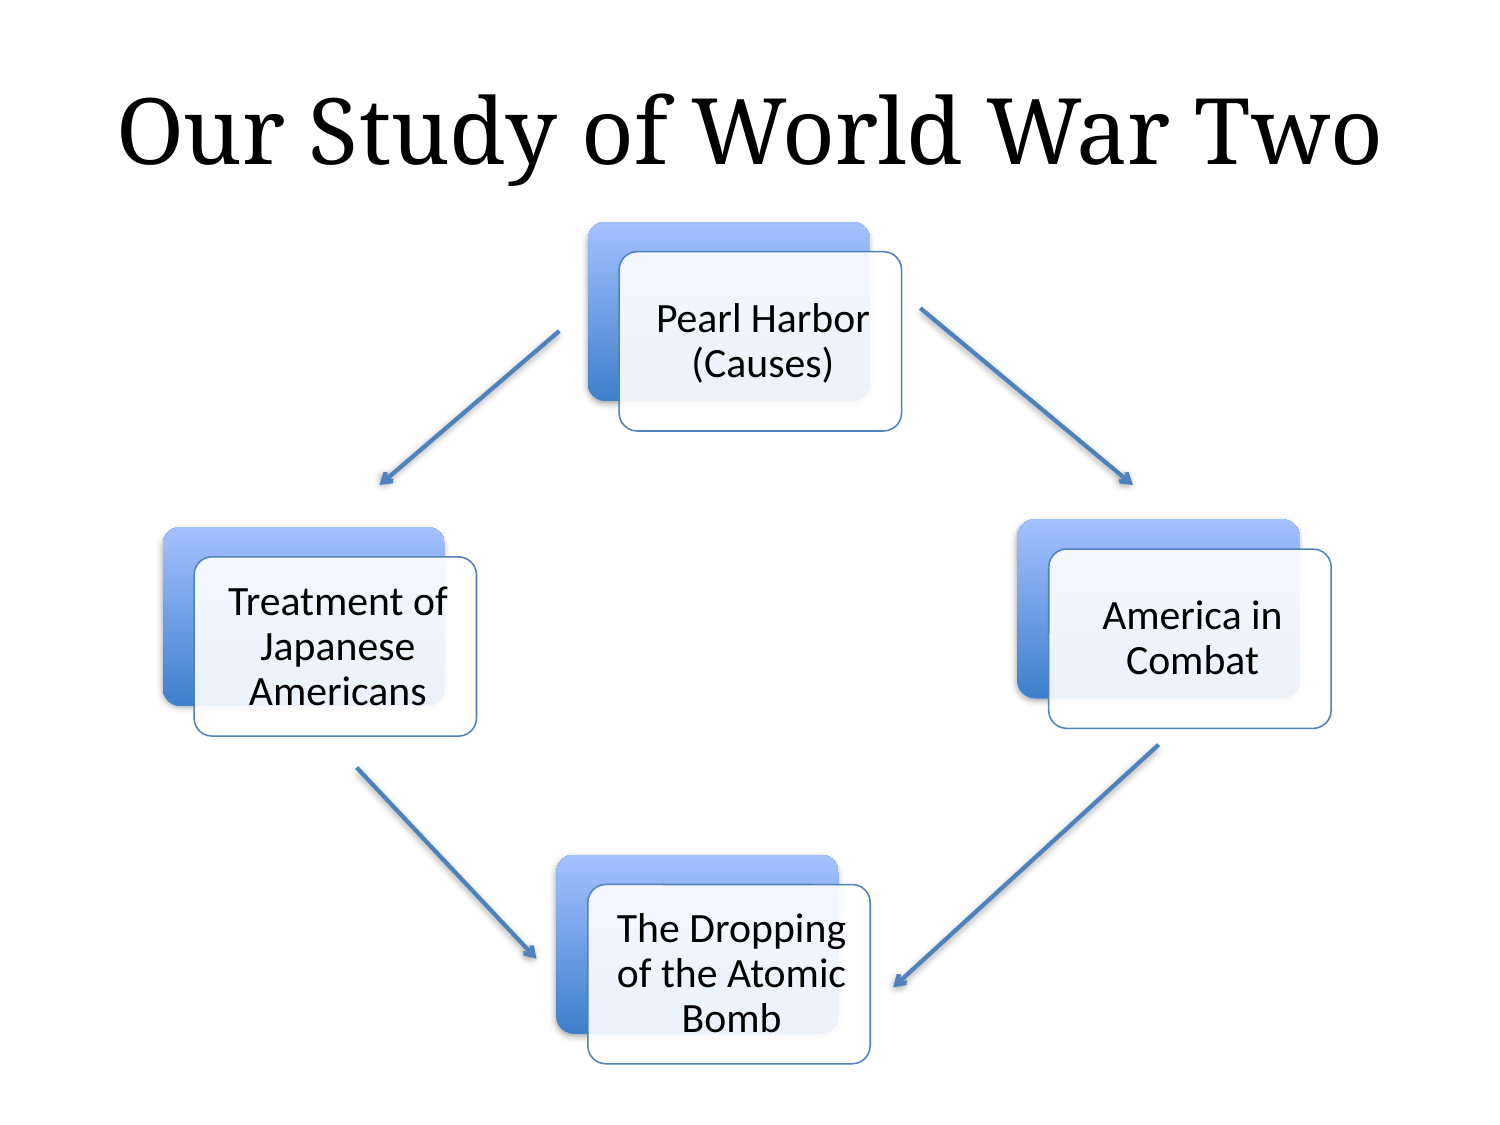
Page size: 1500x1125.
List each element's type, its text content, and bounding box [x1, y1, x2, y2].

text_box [379, 330, 560, 486]
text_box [892, 744, 1159, 988]
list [0, 207, 1351, 1085]
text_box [356, 767, 537, 959]
title Our Study of World War Two [75, 34, 1425, 222]
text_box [919, 307, 1134, 486]
